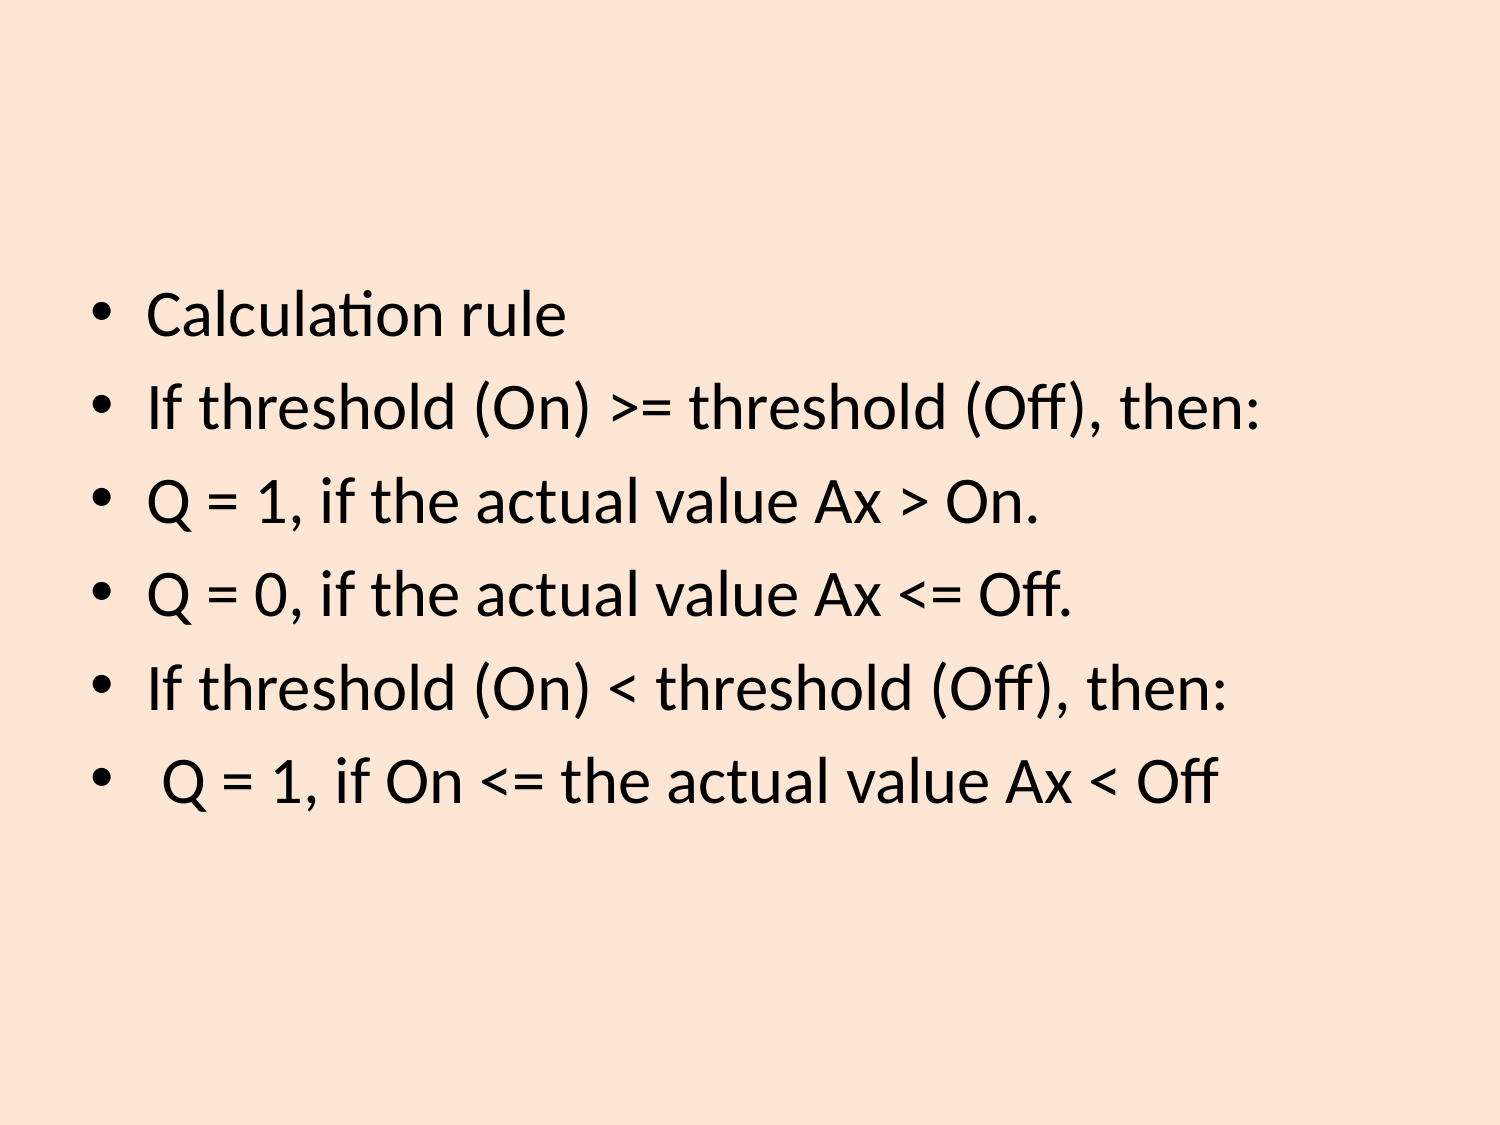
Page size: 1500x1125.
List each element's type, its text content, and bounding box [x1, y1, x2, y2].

list Calculation rule If threshold (On) >= threshold (Off), then: Q = 1, if the actual value Ax > On. Q = 0, if the actual value Ax <= Off. If threshold (On) < threshold (Off), then: Q = 1, if On <= the actual value Ax < Off [75, 262, 1425, 1005]
